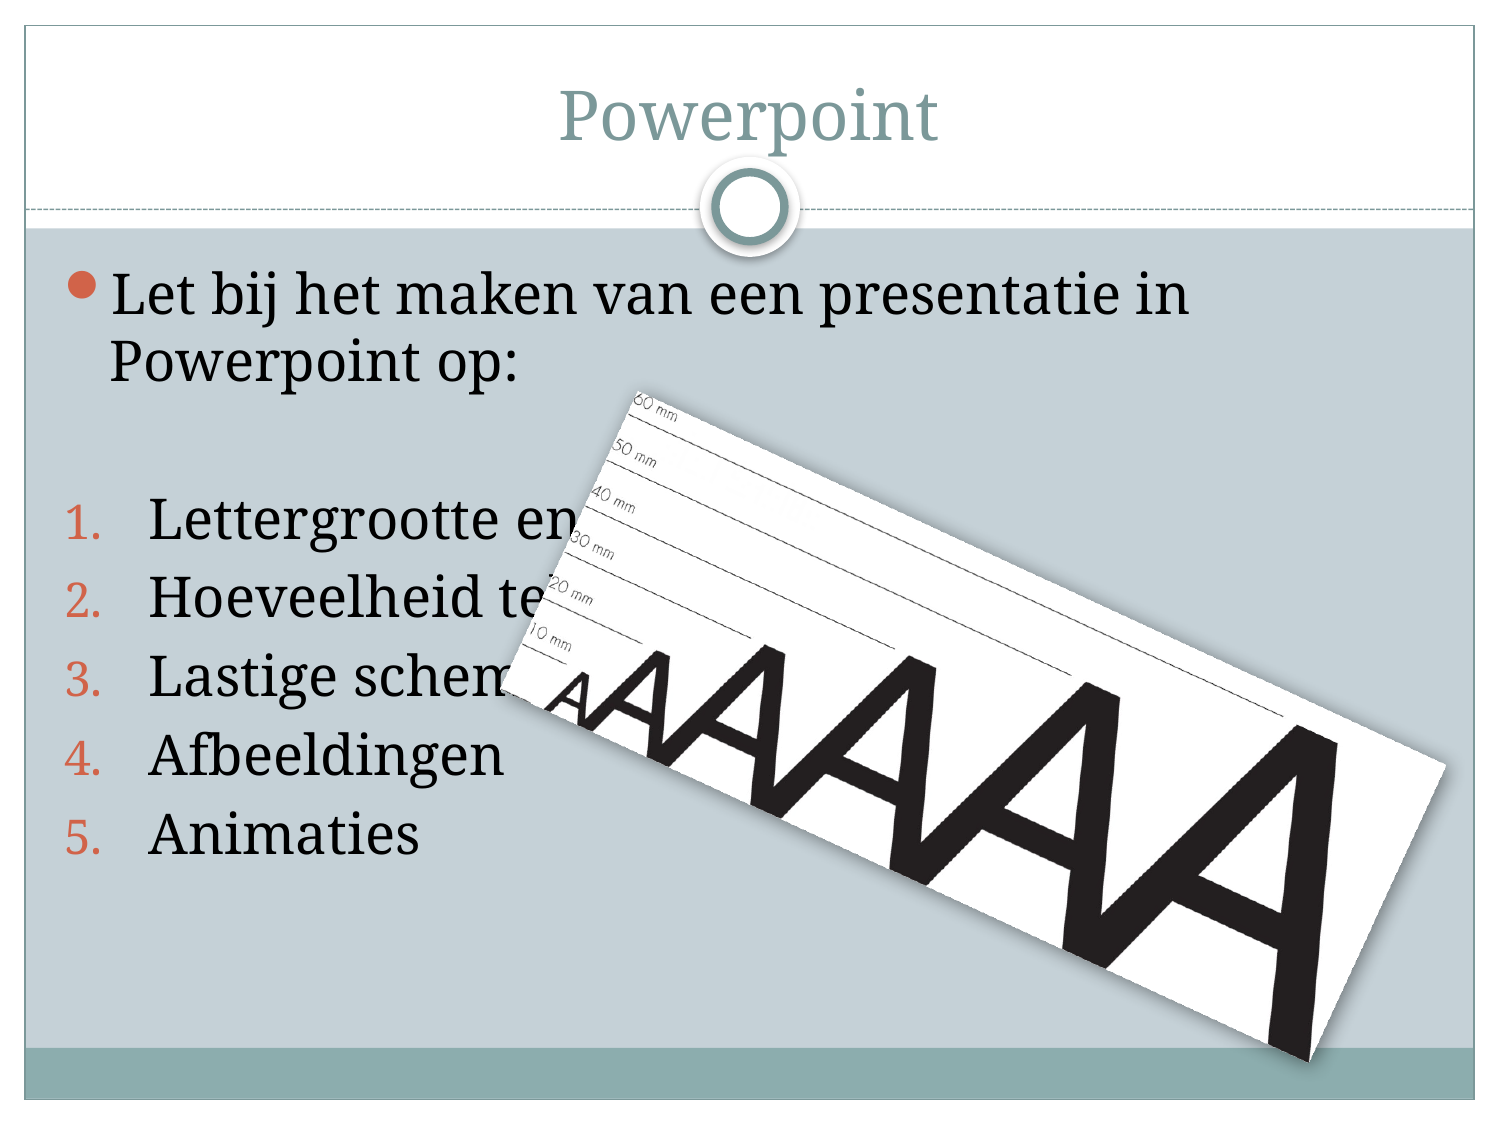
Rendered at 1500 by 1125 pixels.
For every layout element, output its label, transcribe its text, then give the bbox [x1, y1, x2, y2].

list Let bij het maken van een presentatie in Powerpoint op: Lettergrootte en -kleur Hoeveelheid tekst Lastige schema’s Afbeeldingen Animaties [49, 250, 1445, 1001]
picture [501, 391, 1445, 1062]
title Powerpoint [49, 37, 1450, 162]
